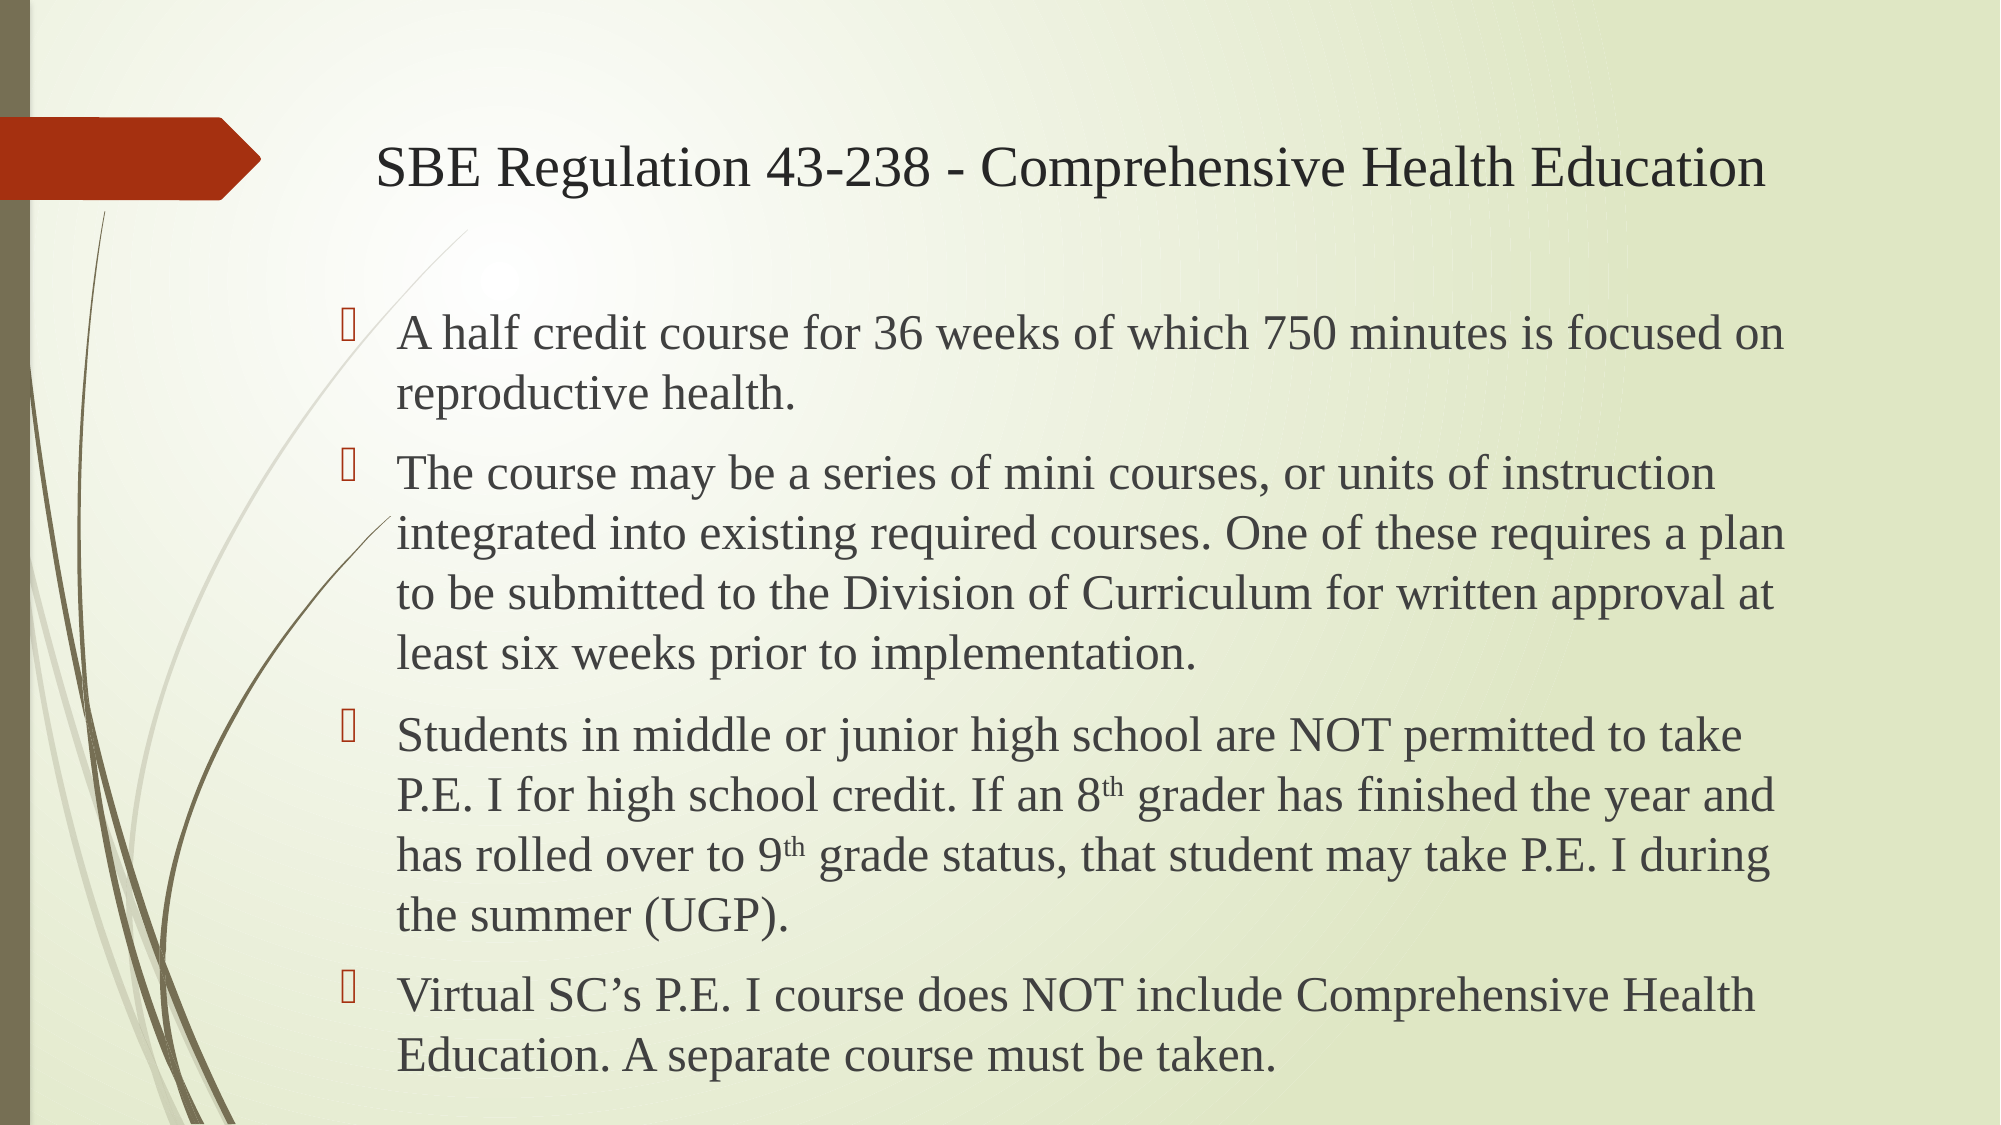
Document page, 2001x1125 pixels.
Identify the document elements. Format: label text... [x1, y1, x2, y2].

title SBE Regulation 43-238 - Comprehensive Health Education [360, 120, 2000, 292]
list A half credit course for 36 weeks of which 750 minutes is focused on reproductive health. The course may be a series of mini courses, or units of instruction integrated into existing required courses. One of these requires a plan to be submitted to the Division of Curriculum for written approval at least six weeks prior to implementation. Students in middle or junior high school are NOT permitted to take P.E. I for high school credit. If an 8th grader has finished the year and has rolled over to 9th grade status, that student may take P.E. I during the summer (UGP). Virtual SC’s P.E. I course does NOT include Comprehensive Health Education. A separate course must be taken. [325, 291, 1845, 1125]
